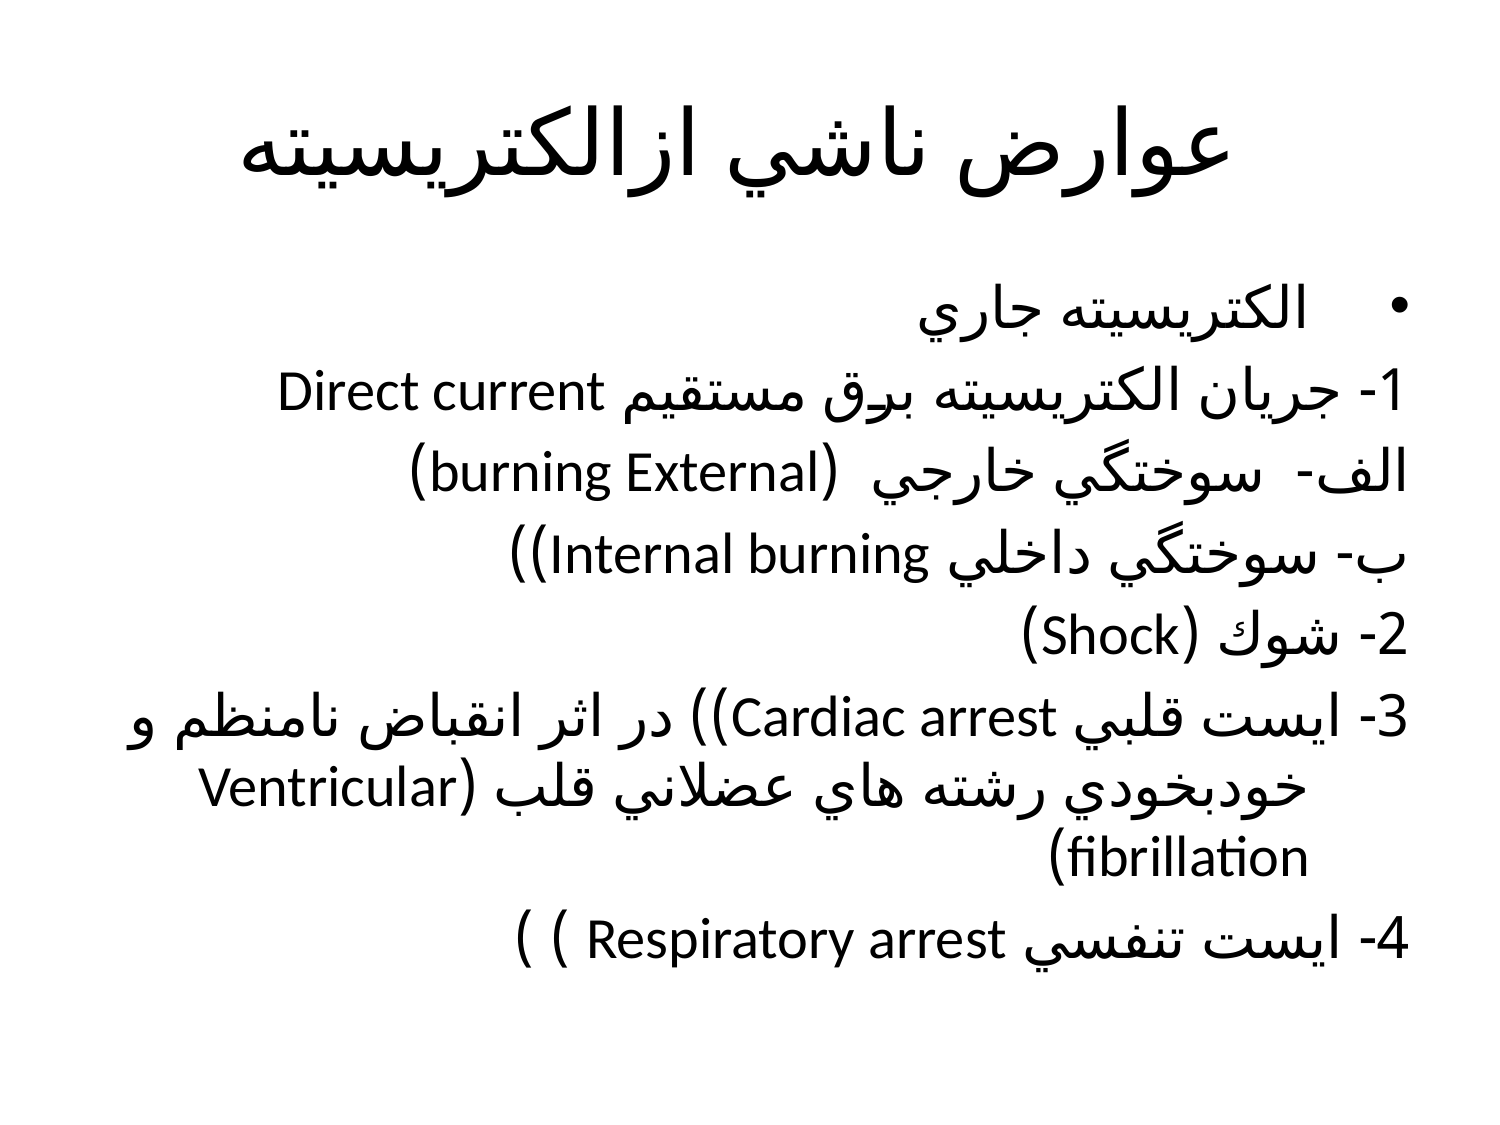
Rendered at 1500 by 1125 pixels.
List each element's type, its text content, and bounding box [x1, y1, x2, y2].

list الكتريسيته جاري 1- جريان الكتريسيته برق مستقيم Direct current الف- سوختگي خارجي (burning External) ب- سوختگي داخلي Internal burning)) 2- شوك (Shock) 3- ايست قلبي Cardiac arrest)) در اثر انقباض نامنظم و خودبخودي رشته هاي عضلاني قلب (Ventricular fibrillation) 4- ايست تنفسي Respiratory arrest ) ) [75, 262, 1425, 1005]
title عوارض ناشي ازالكتريسيته [75, 45, 1425, 233]
